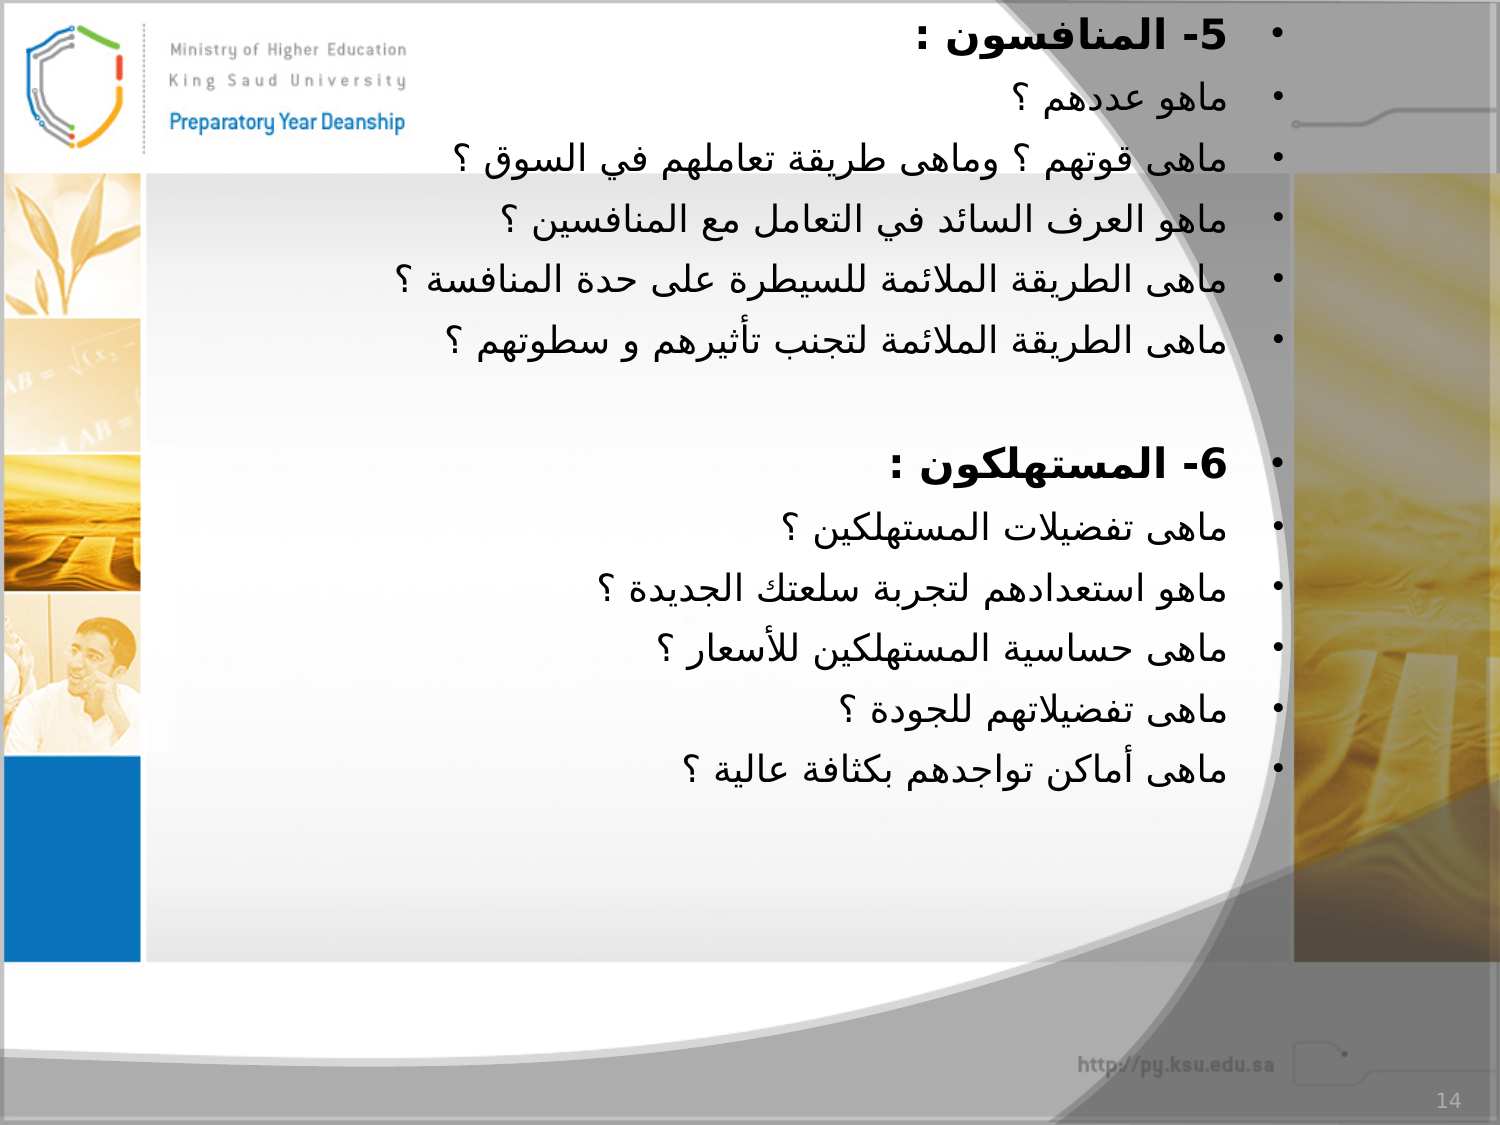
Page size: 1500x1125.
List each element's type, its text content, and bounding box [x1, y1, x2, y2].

slide_number 14 [1337, 1052, 1463, 1113]
list 5- المنافسون : ماهو عددهم ؟ ماهى قوتهم ؟ وماهى طريقة تعاملهم في السوق ؟ ماهو العرف السائد في التعامل مع المنافسين ؟ ماهى الطريقة الملائمة للسيطرة على حدة المنافسة ؟ ماهى الطريقة الملائمة لتجنب تأثيرهم و سطوتهم ؟ 6- المستهلكون : ماهى تفضيلات المستهلكين ؟ ماهو استعدادهم لتجربة سلعتك الجديدة ؟ ماهى حساسية المستهلكين للأسعار ؟ ماهى تفضيلاتهم للجودة ؟ ماهى أماكن تواجدهم بكثافة عالية ؟ [75, 0, 1300, 1005]
picture [0, 0, 907, 1066]
